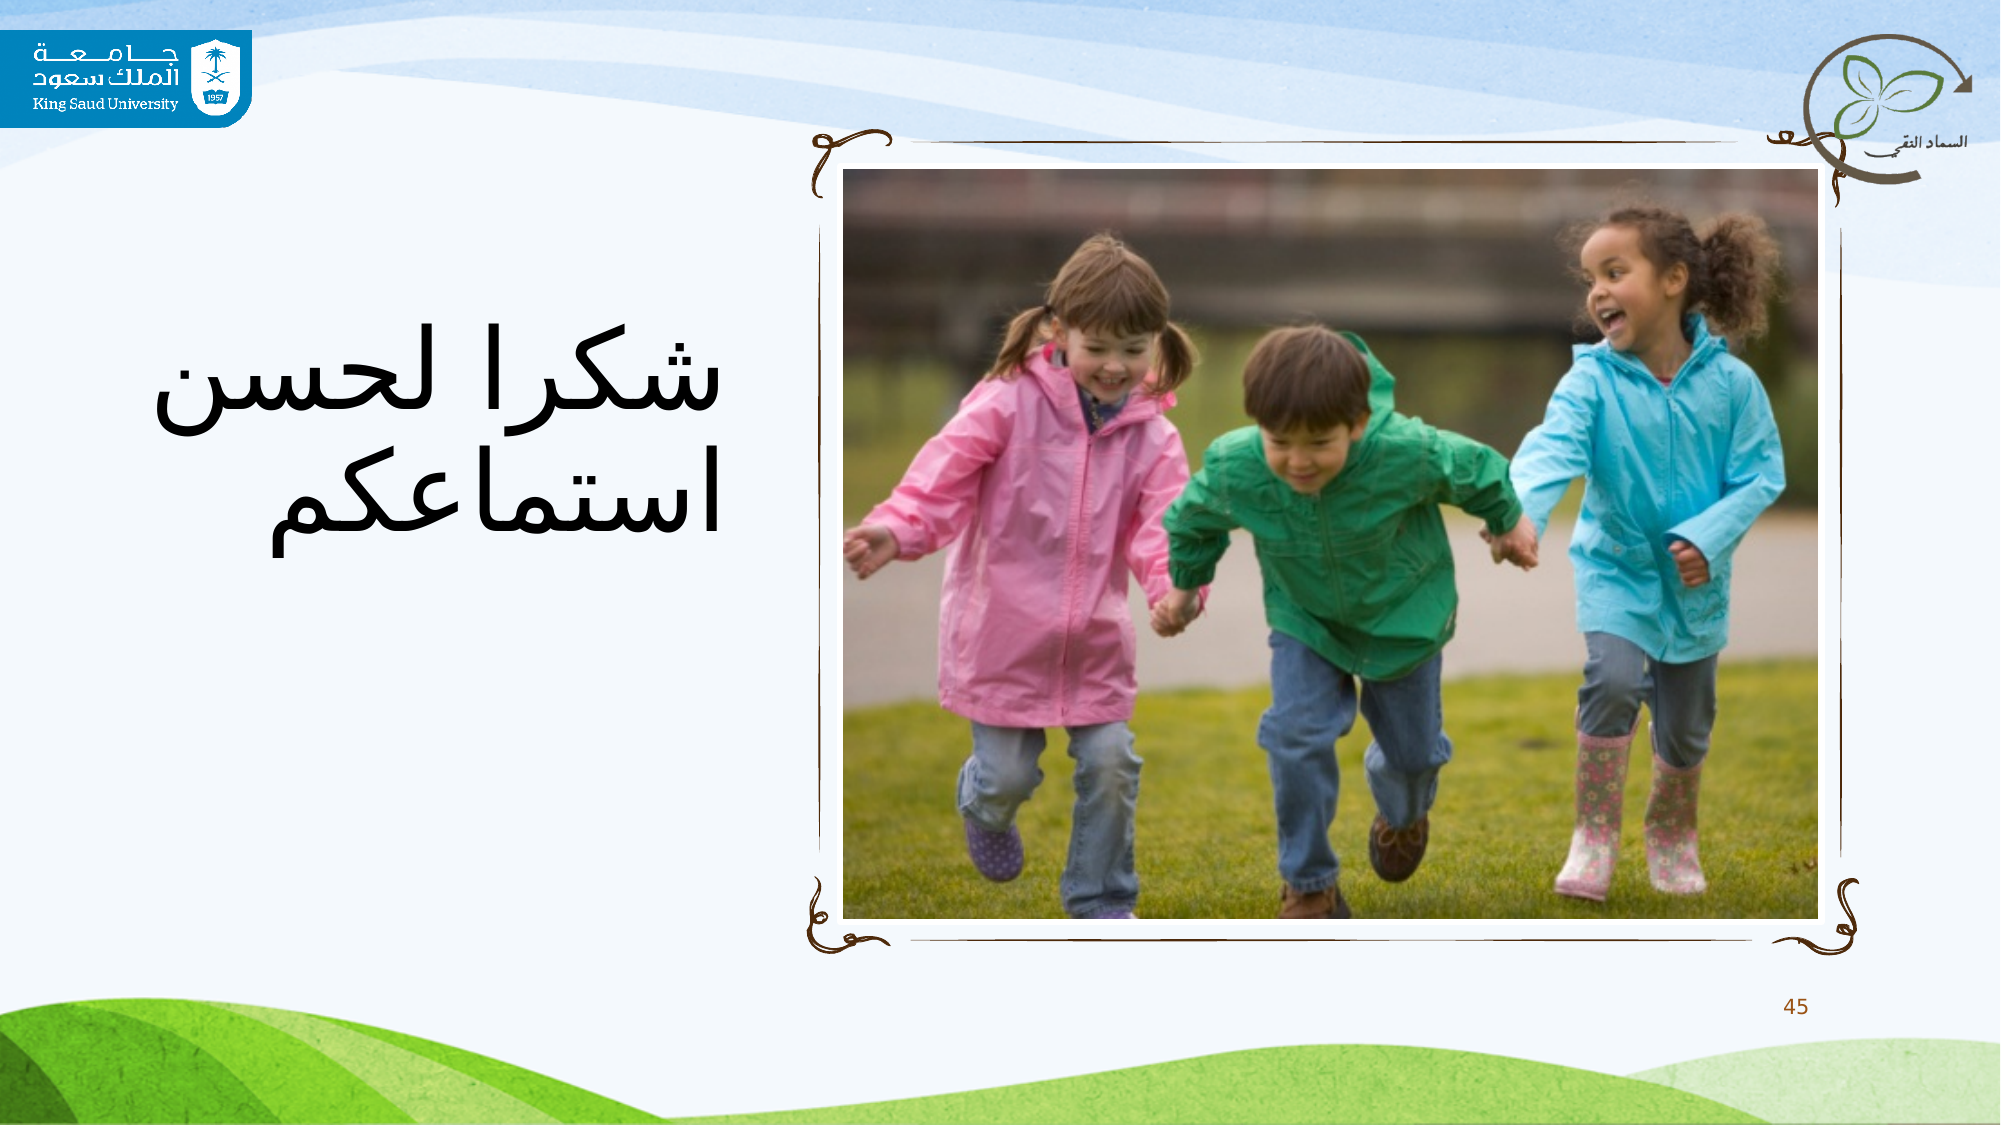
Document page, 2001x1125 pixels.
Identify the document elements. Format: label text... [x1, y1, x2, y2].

picture [55, 75, 60, 86]
picture [192, 41, 239, 115]
picture [0, 0, 2001, 1125]
slide_number 45 [1699, 987, 1825, 1025]
title شكرا لحسن استماعكم [113, 218, 744, 564]
